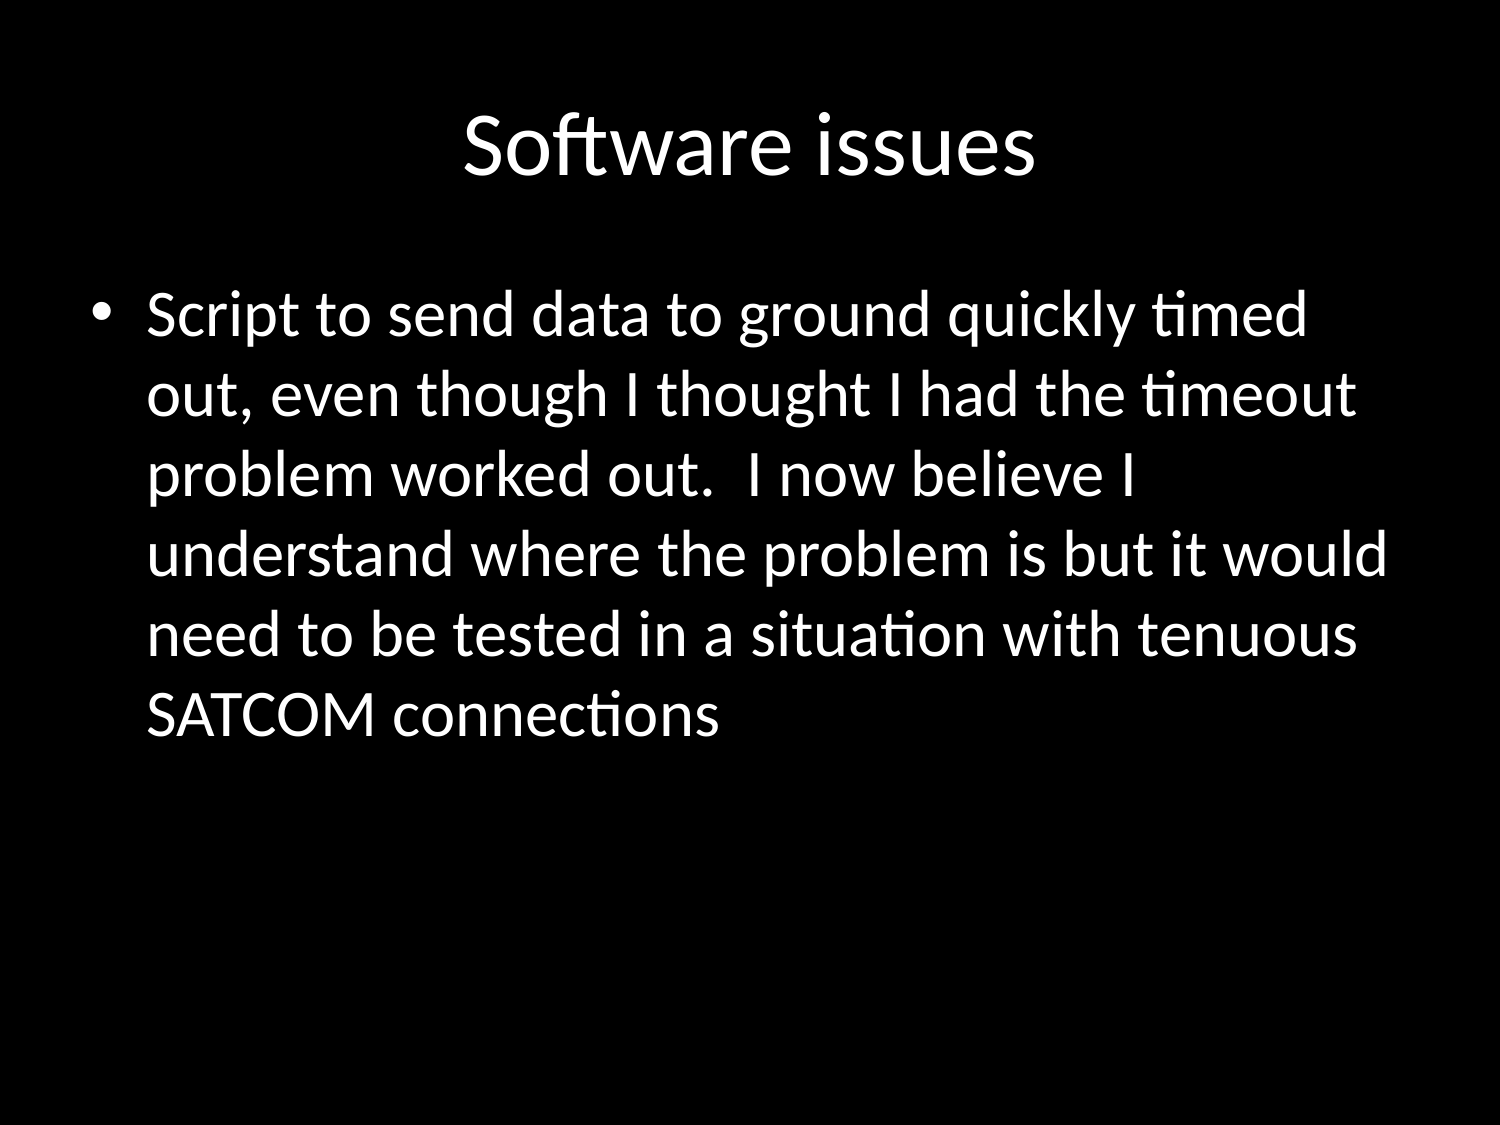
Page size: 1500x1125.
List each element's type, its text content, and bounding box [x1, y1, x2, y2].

title Software issues [75, 45, 1425, 233]
list Script to send data to ground quickly timed out, even though I thought I had the timeout problem worked out. I now believe I understand where the problem is but it would need to be tested in a situation with tenuous SATCOM connections [75, 262, 1425, 1005]
